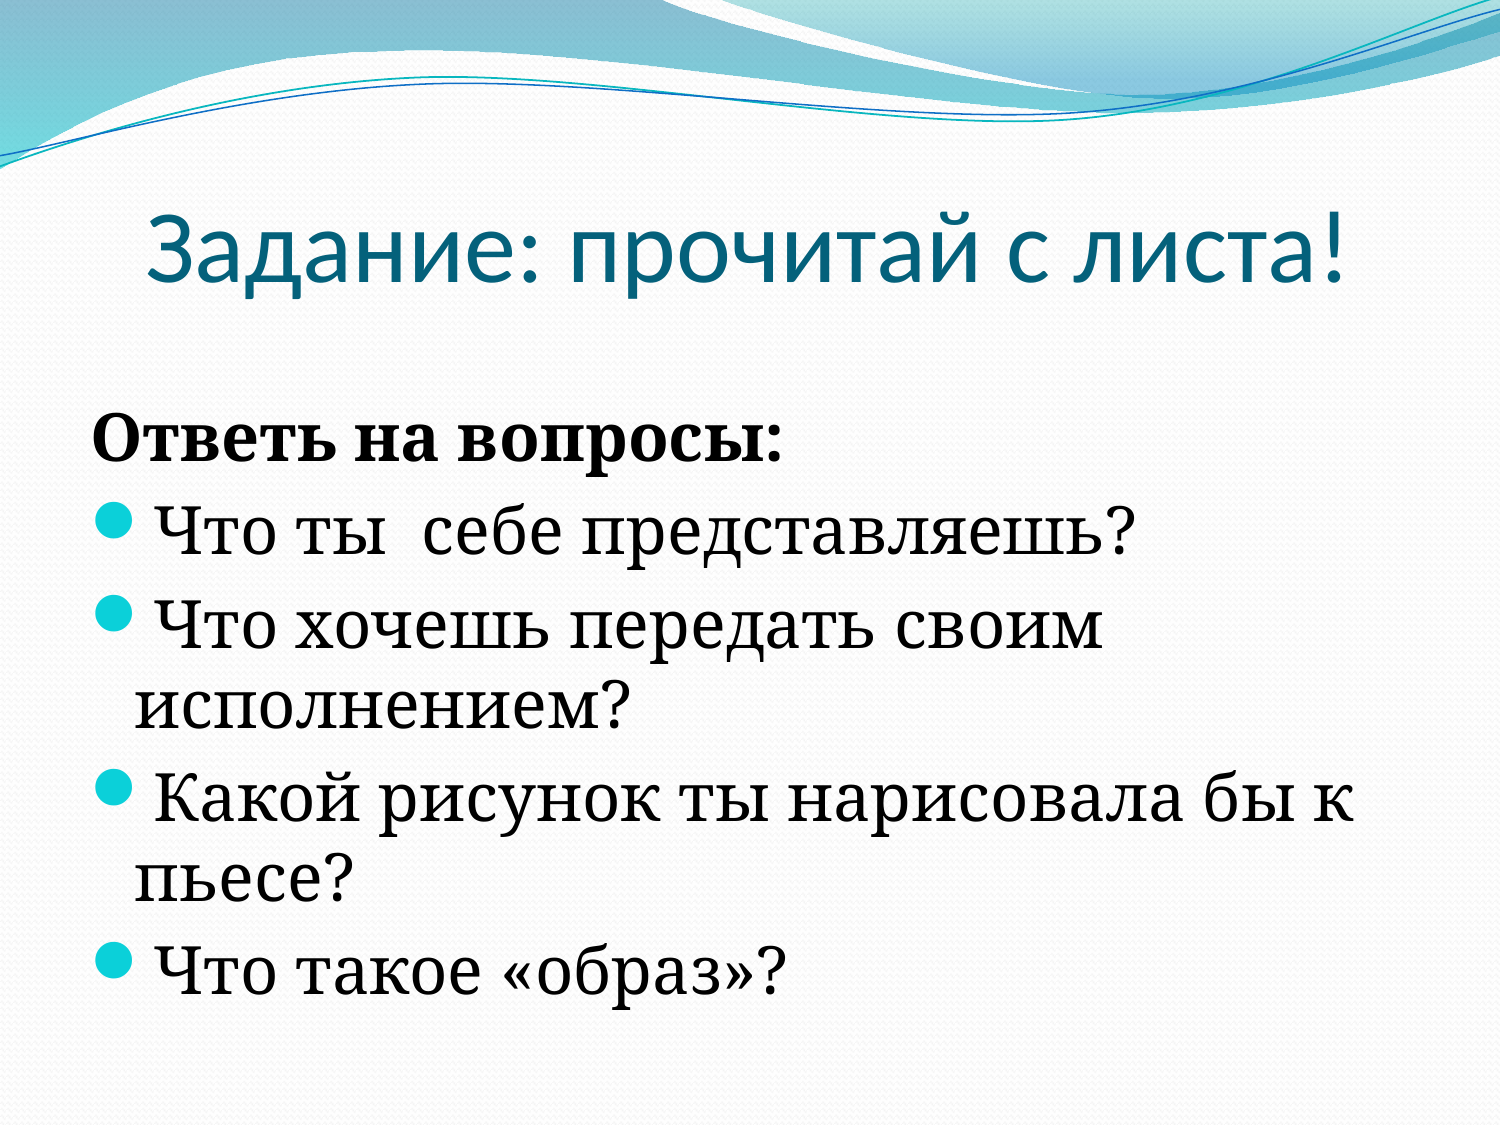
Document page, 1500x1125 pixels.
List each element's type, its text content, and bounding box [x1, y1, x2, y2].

list Ответь на вопросы: Что ты себе представляешь? Что хочешь передать своим исполнением? Какой рисунок ты нарисовала бы к пьесе? Что такое «образ»? [74, 387, 1451, 1038]
title Задание: прочитай с листа! [74, 115, 1426, 304]
